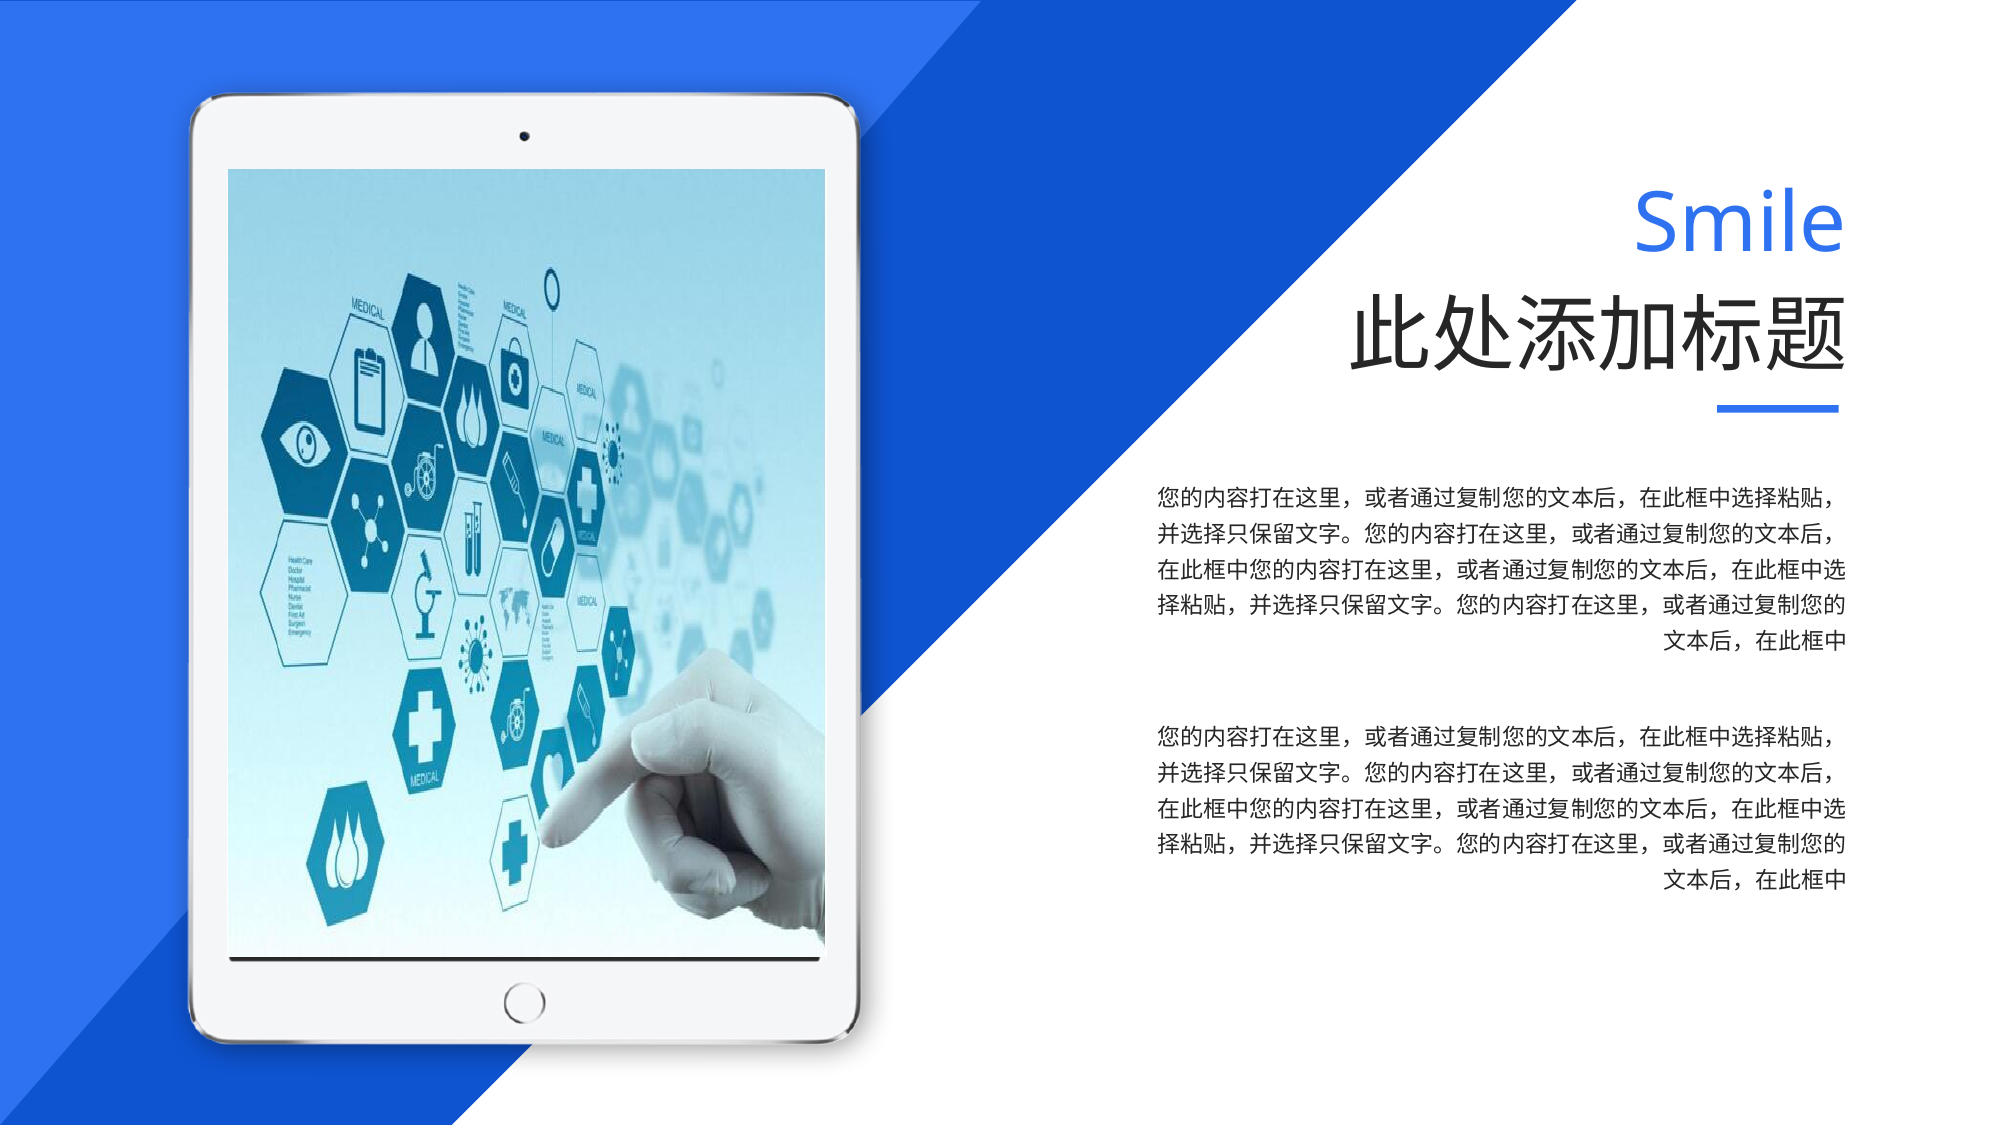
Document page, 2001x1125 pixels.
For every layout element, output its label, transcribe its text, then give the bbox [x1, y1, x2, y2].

text_box 您的内容打在这里，或者通过复制您的文本后，在此框中选择粘贴，并选择只保留文字。您的内容打在这里，或者通过复制您的文本后，在此框中您的内容打在这里，或者通过复制您的文本后，在此框中选择粘贴，并选择只保留文字。您的内容打在这里，或者通过复制您的文本后，在此框中 您的内容打在这里，或者通过复制您的文本后，在此框中选择粘贴，并选择只保留文字。您的内容打在这里，或者通过复制您的文本后，在此框中您的内容打在这里，或者通过复制您的文本后，在此框中选择粘贴，并选择只保留文字。您的内容打在这里，或者通过复制您的文本后，在此框中 [1577, 468, 1863, 901]
text_box Smile 此处添加标题 [1577, 161, 1862, 389]
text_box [0, 0, 1577, 1125]
text_box [1716, 404, 1840, 414]
picture [30, 169, 1025, 957]
